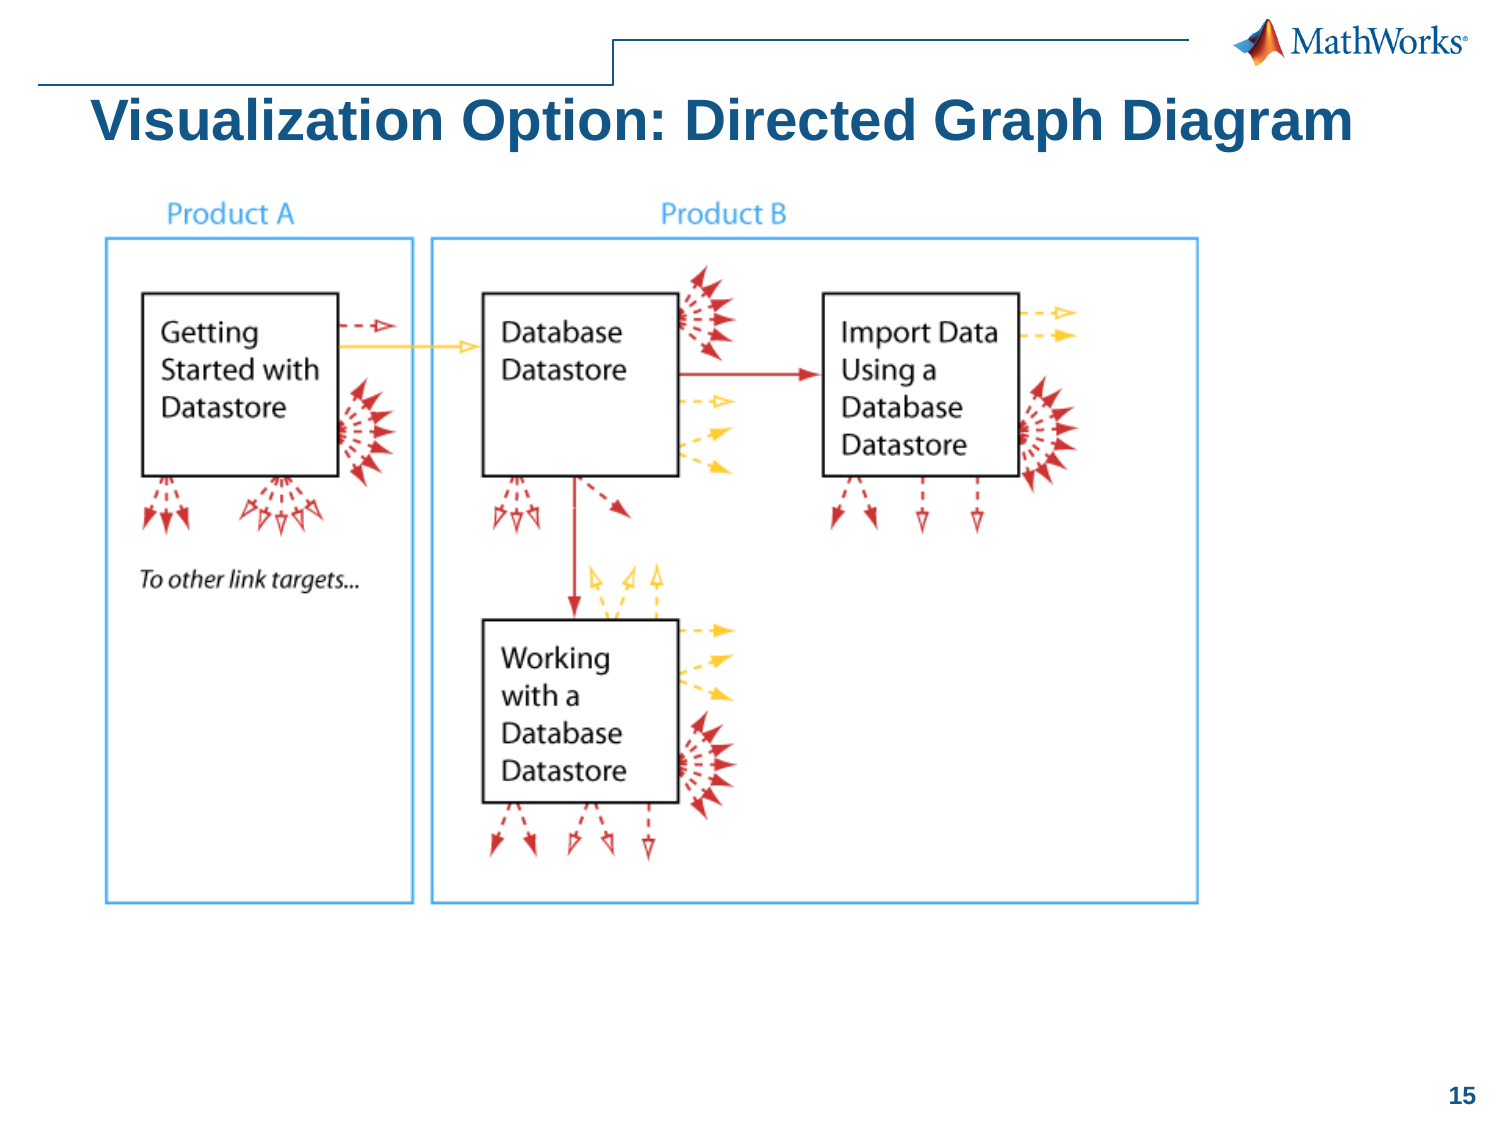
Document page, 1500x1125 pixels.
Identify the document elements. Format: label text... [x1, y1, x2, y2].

title Visualization Option: Directed Graph Diagram [75, 75, 1400, 238]
picture [1226, 7, 1483, 78]
picture [99, 187, 1210, 915]
